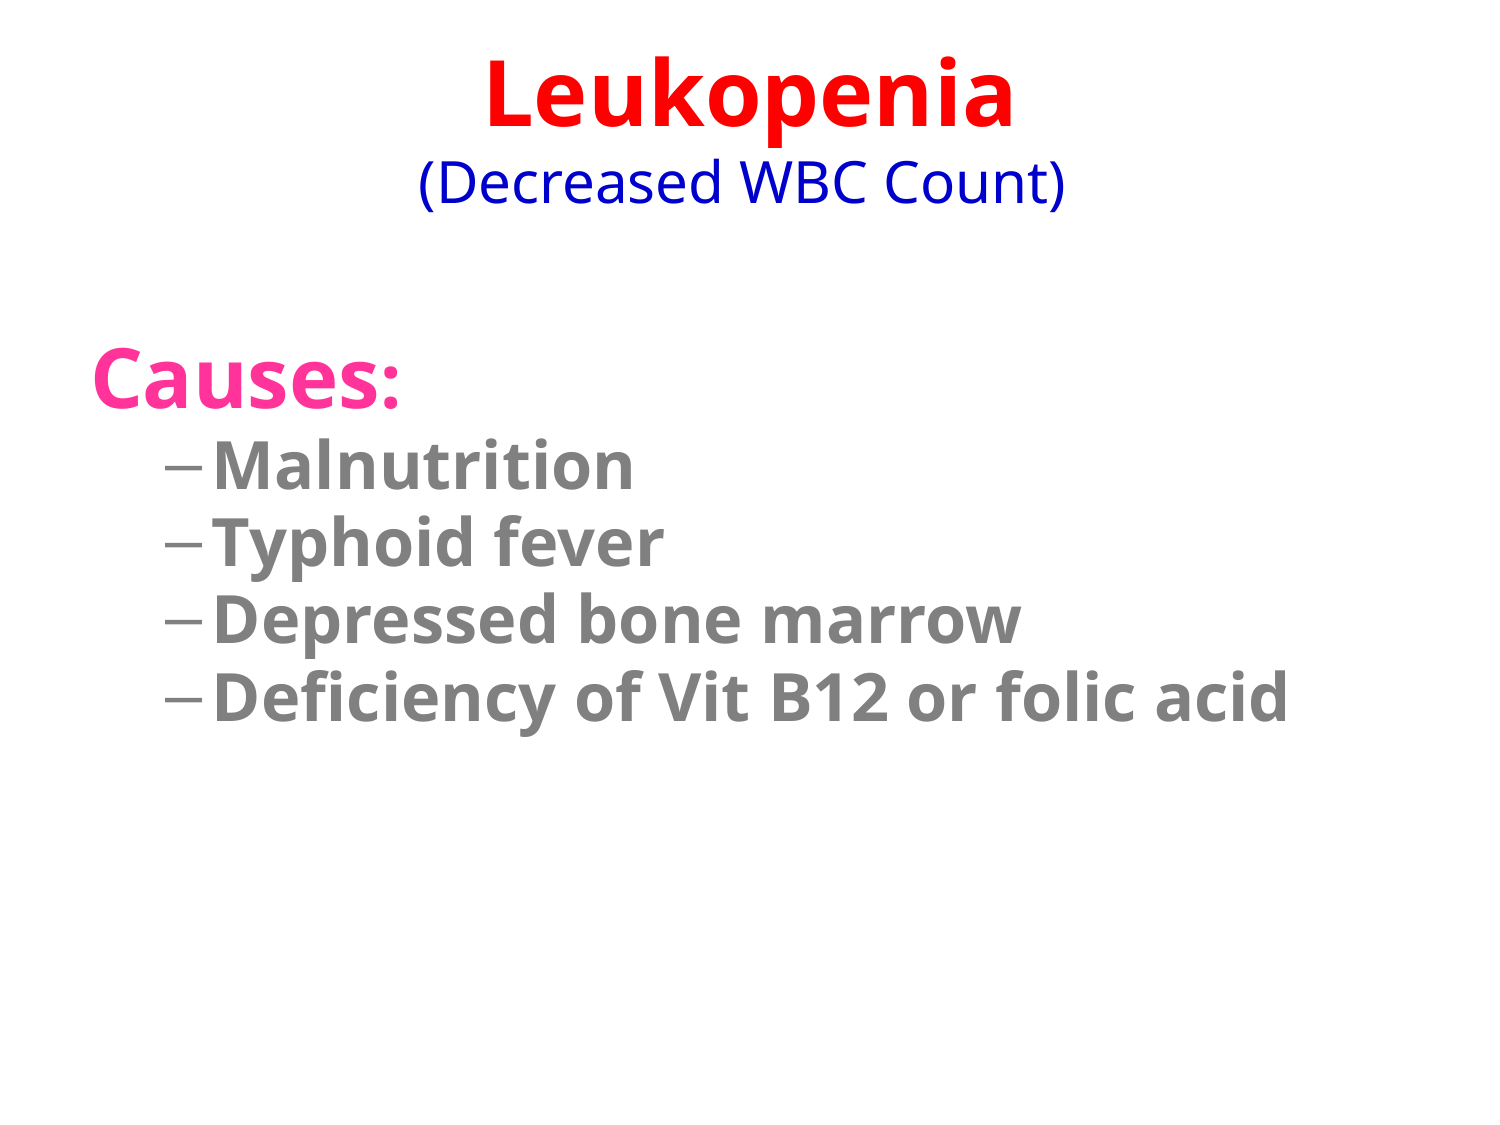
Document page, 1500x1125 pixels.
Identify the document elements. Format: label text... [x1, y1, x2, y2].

title Leukopenia (Decreased WBC Count) [75, 24, 1425, 225]
list Causes: Malnutrition Typhoid fever Depressed bone marrow Deficiency of Vit B12 or folic acid [75, 337, 1425, 850]
